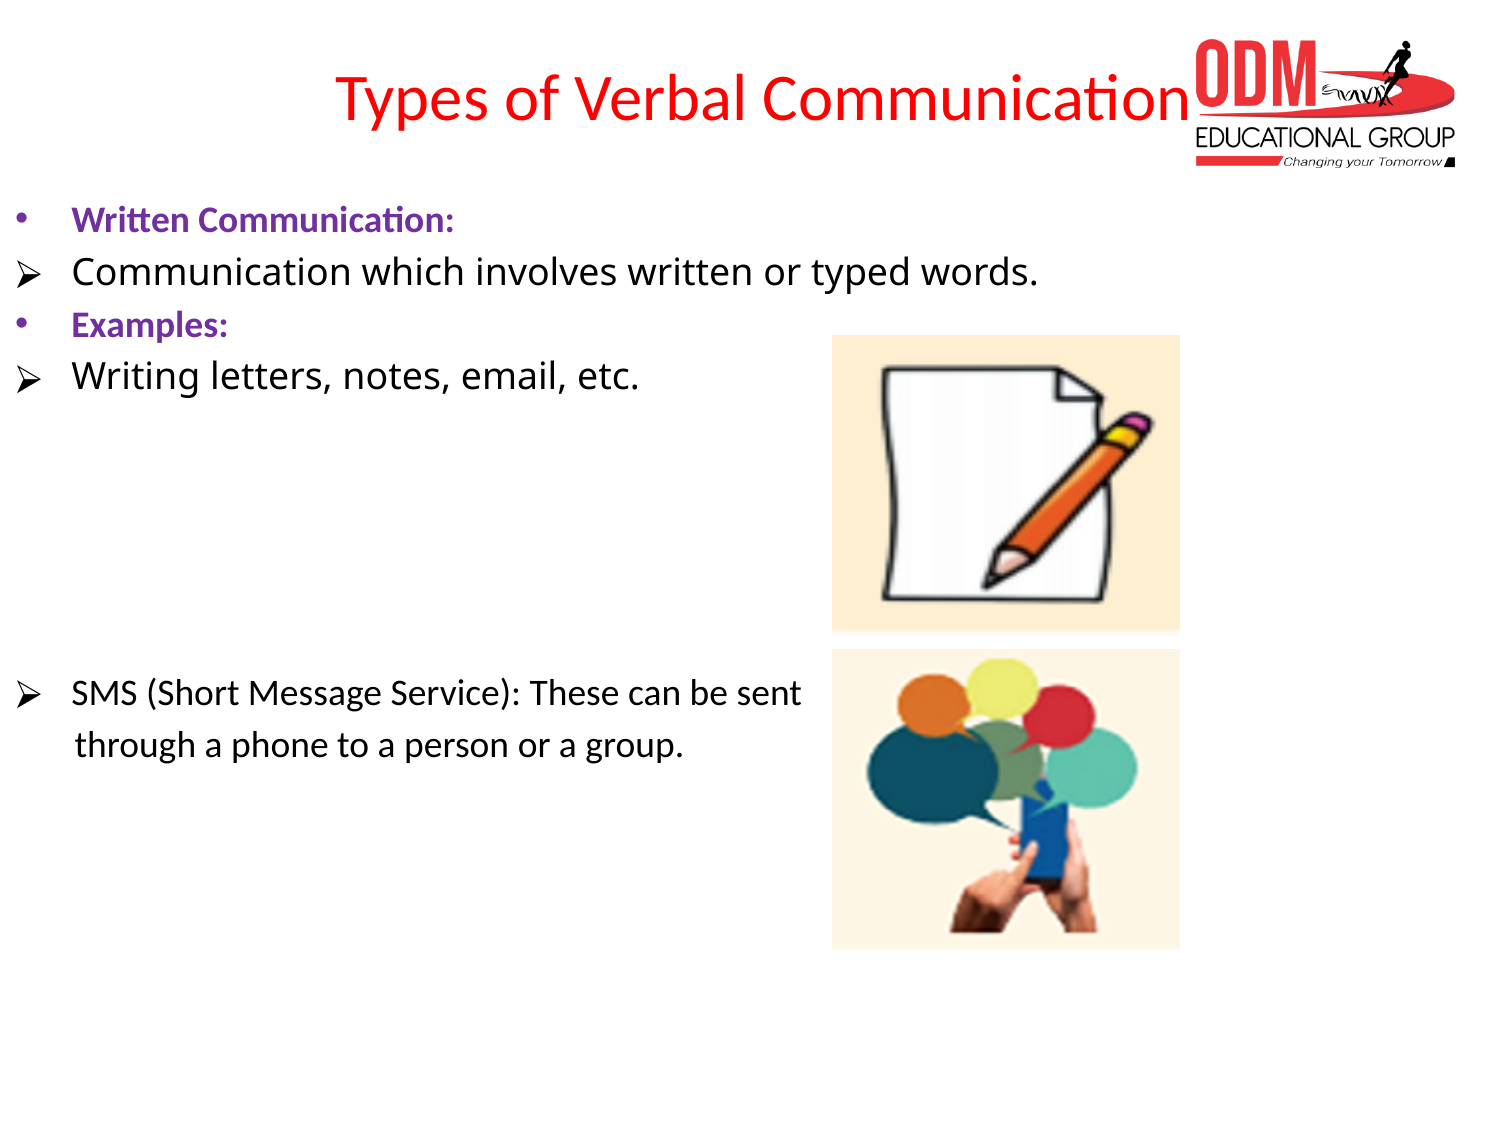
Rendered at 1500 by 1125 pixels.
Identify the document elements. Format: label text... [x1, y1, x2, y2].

picture [1195, 38, 1456, 168]
picture [832, 335, 1180, 637]
title Types of Verbal Communication [88, 0, 1439, 187]
list Written Communication: Communication which involves written or typed words. Examples: Writing letters, notes, email, etc. SMS (Short Message Service): These can be sent through a phone to a person or a group. [0, 187, 1483, 1098]
picture [832, 649, 1180, 951]
